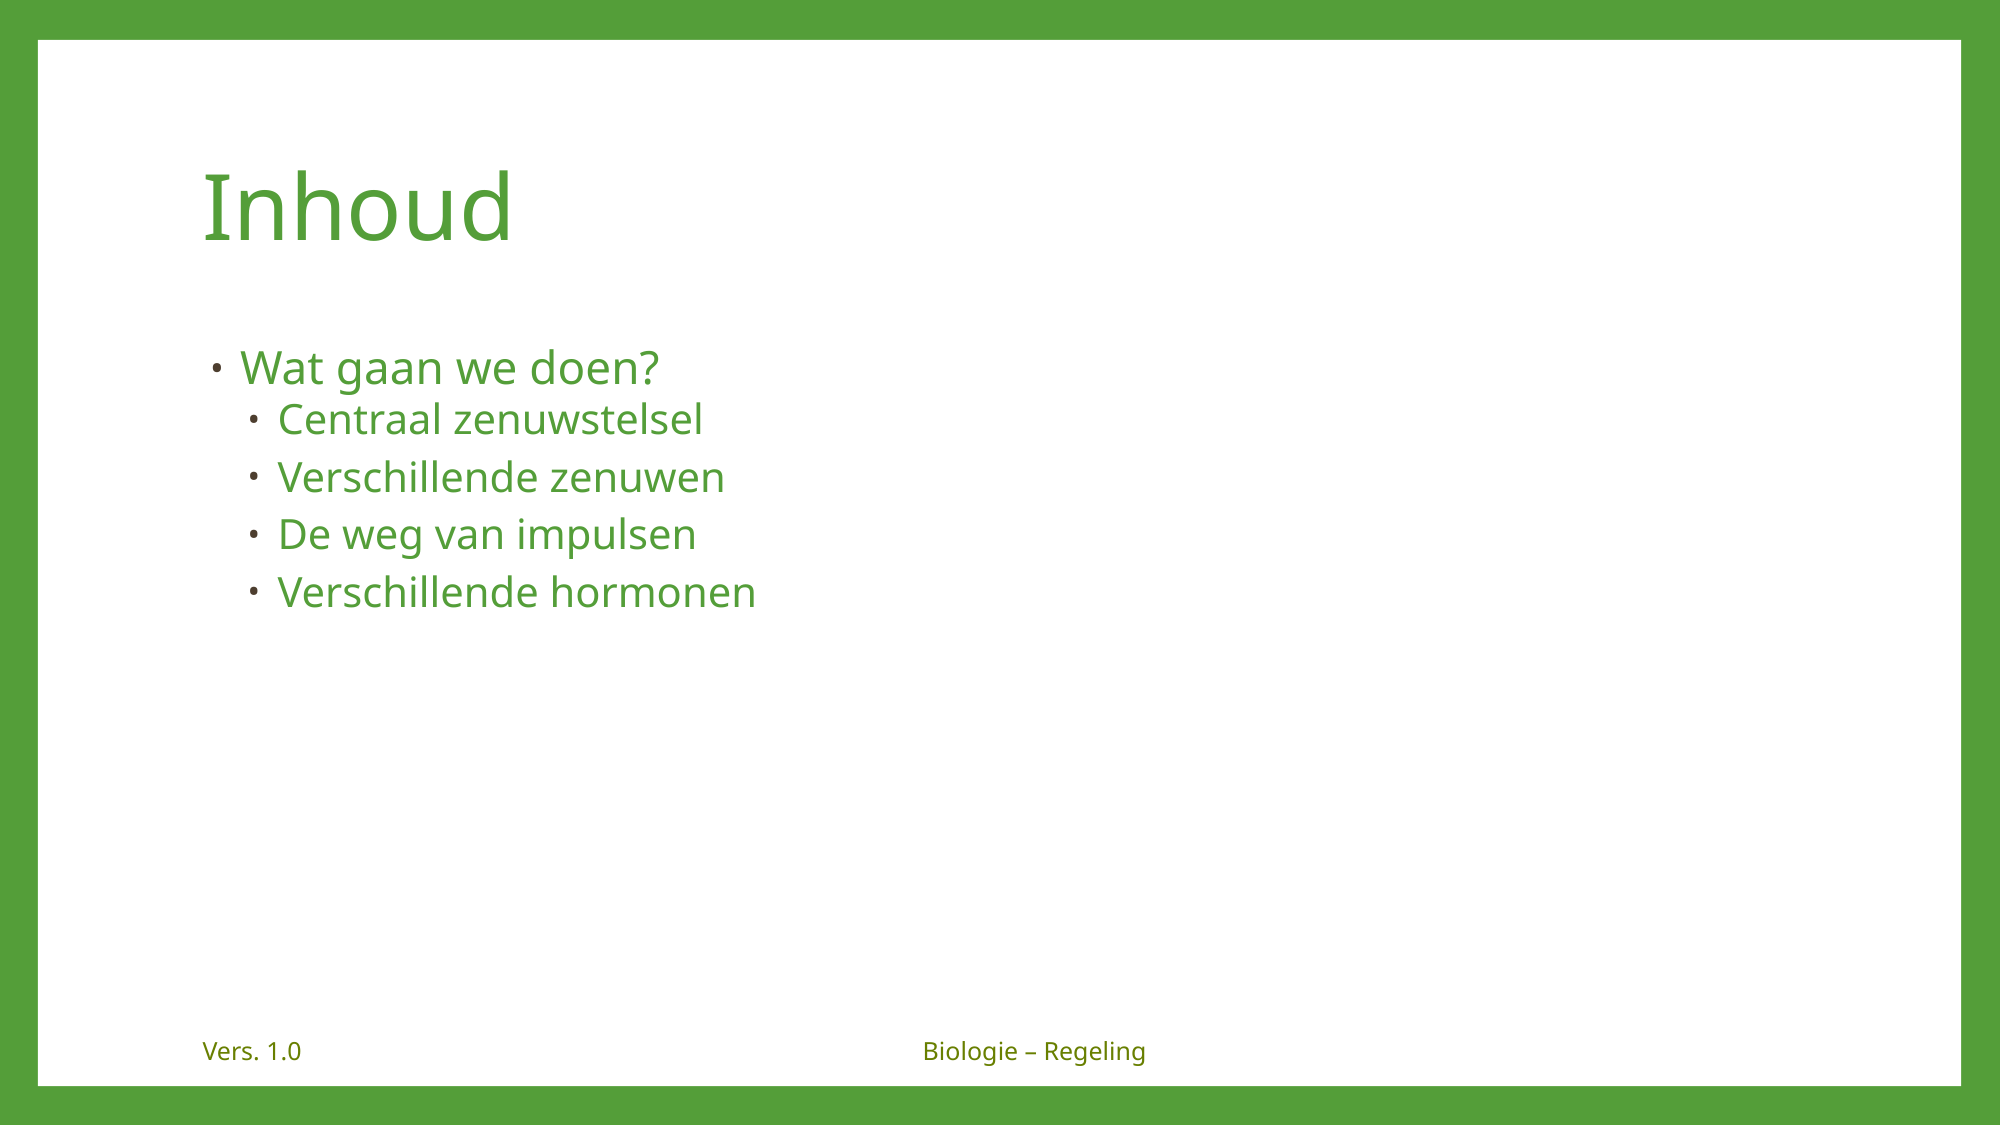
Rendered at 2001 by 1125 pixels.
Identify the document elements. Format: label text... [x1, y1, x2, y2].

footer Biologie – Regeling [647, 1020, 1422, 1081]
list Wat gaan we doen? Centraal zenuwstelsel Verschillende zenuwen De weg van impulsen Verschillende hormonen [187, 337, 1808, 1000]
slide_number Vers. 1.0 [187, 1020, 570, 1081]
title Inhoud [187, 99, 1808, 323]
